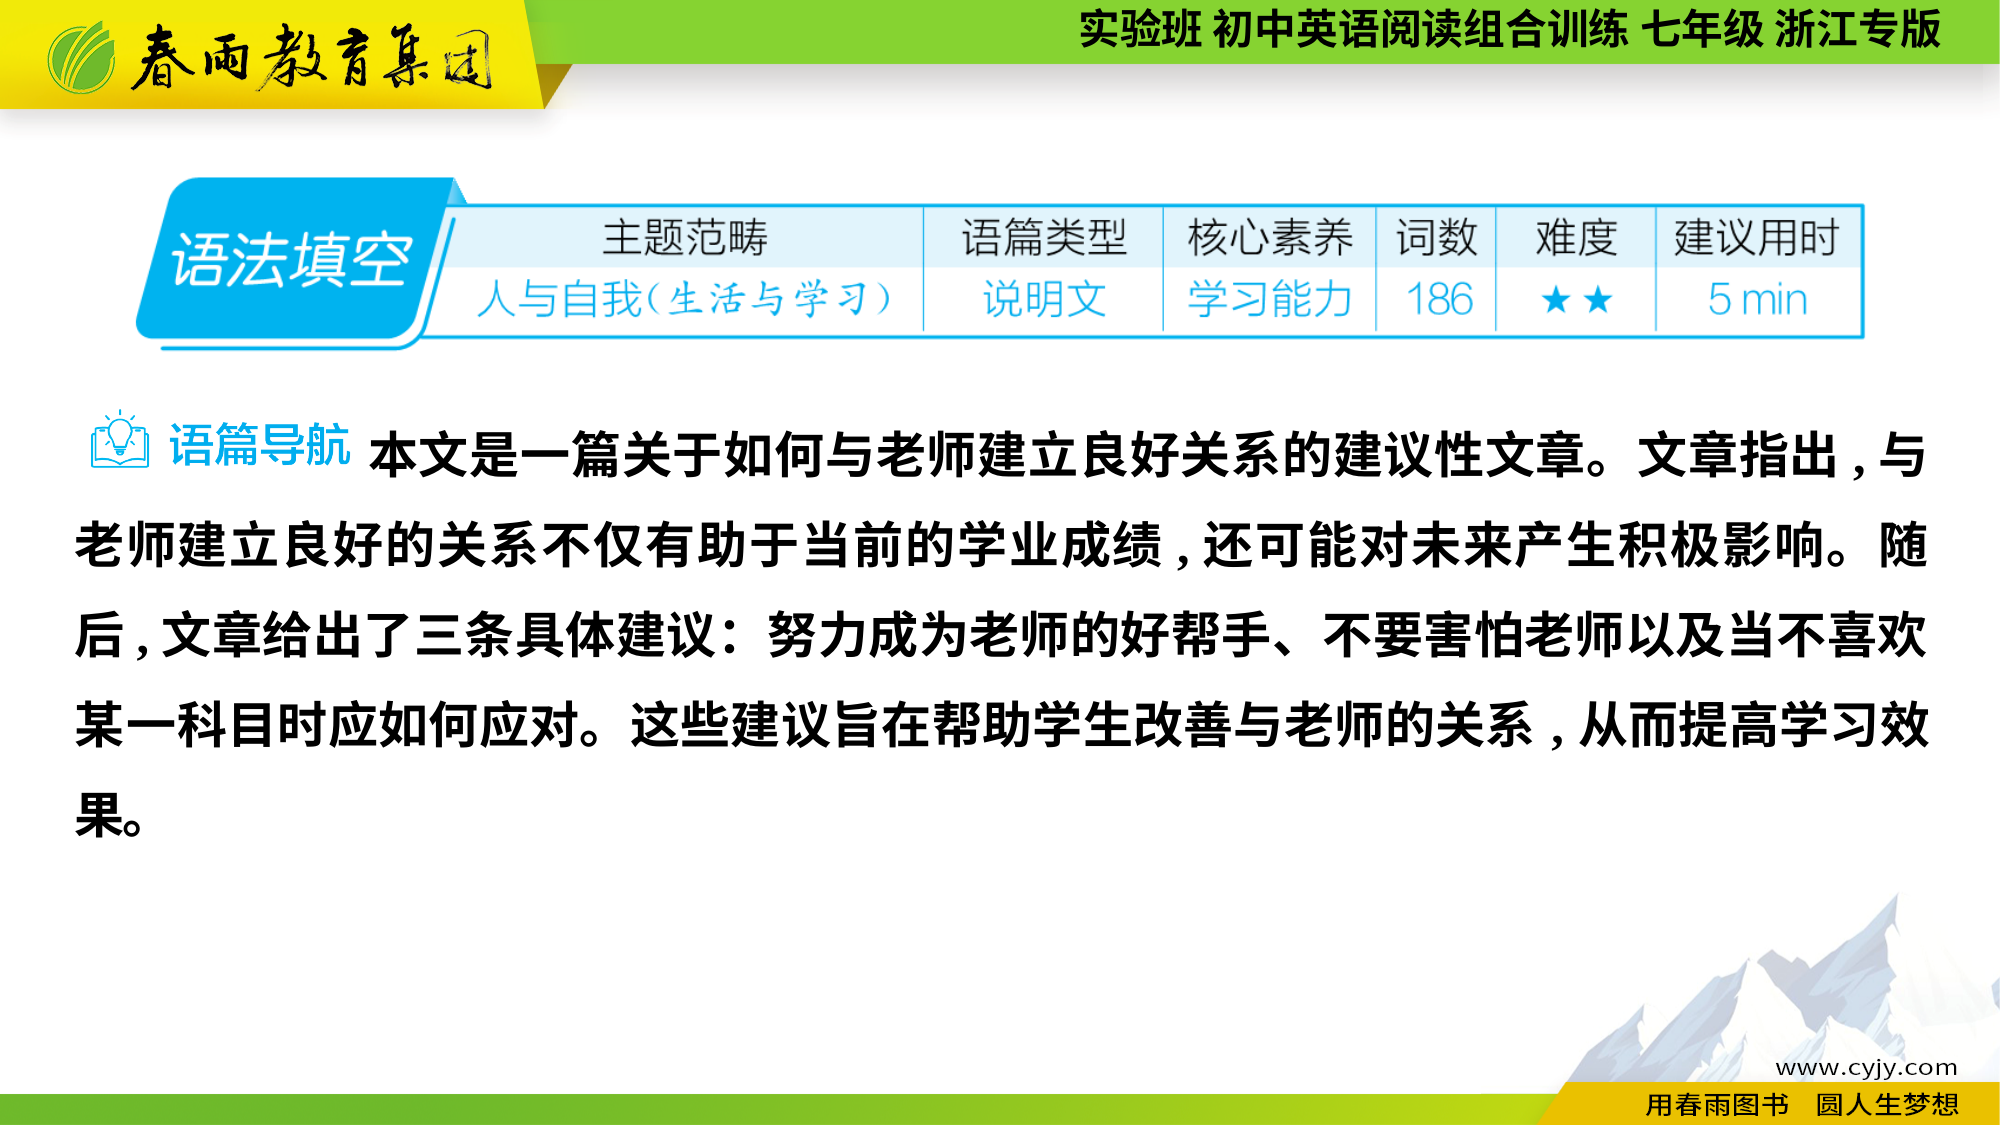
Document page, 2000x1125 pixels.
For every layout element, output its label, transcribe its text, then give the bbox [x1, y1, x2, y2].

picture [0, 0, 2000, 1125]
list 本文是一篇关于如何与老师建立良好关系的建议性文章。文章指出,与老师建立良好的关系不仅有助于当前的学业成绩,还可能对未来产生积极影响。随后,文章给出了三条具体建议：努力成为老师的好帮手、不要害怕老师以及当不喜欢某一科目时应如何应对。这些建议旨在帮助学生改善与老师的关系,从而提高学习效果。 [59, 385, 1944, 753]
